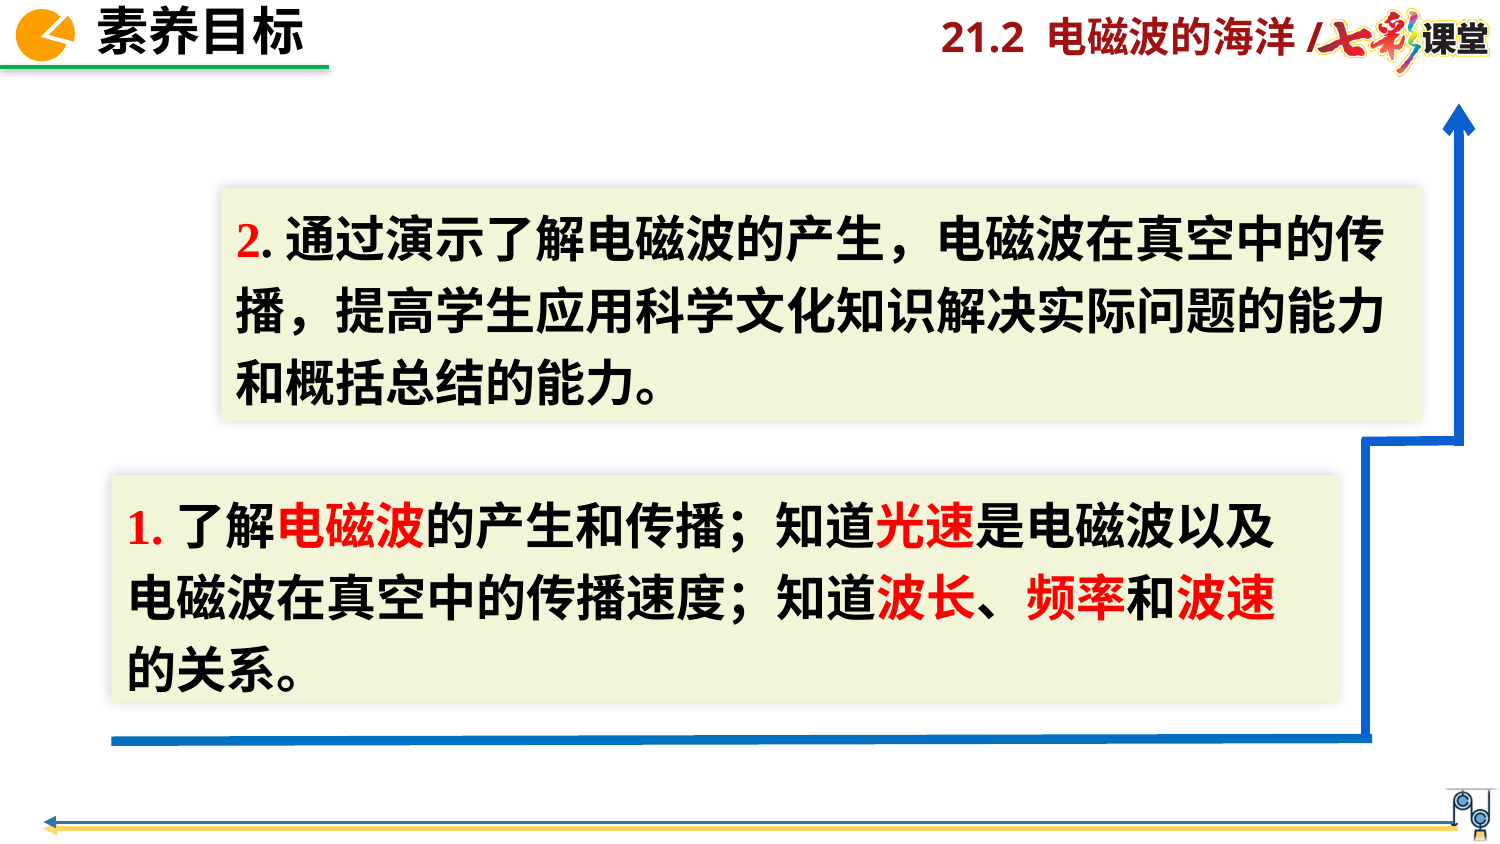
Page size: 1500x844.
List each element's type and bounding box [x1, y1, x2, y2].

picture [1313, 7, 1492, 77]
text_box [111, 103, 1460, 742]
picture [1449, 793, 1493, 836]
